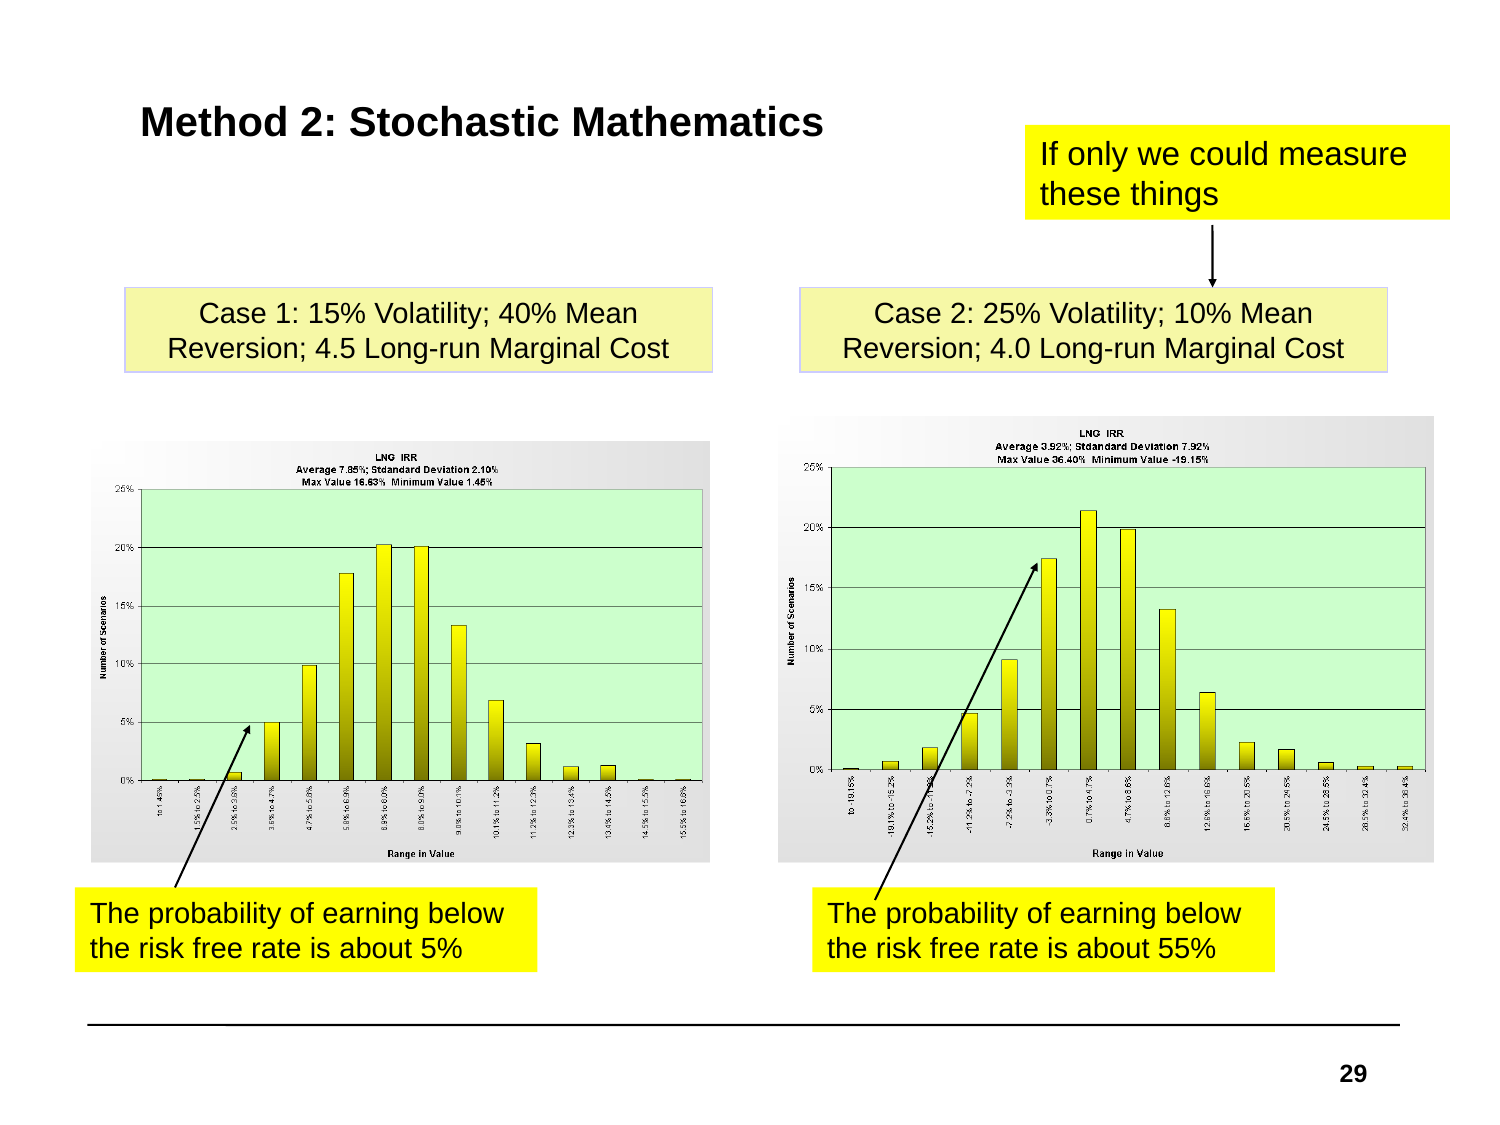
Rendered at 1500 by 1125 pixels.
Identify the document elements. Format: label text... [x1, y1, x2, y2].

picture [774, 412, 1437, 866]
text_box The probability of earning below the risk free rate is about 55% [812, 887, 1275, 973]
text_box [1208, 224, 1217, 288]
text_box The probability of earning below the risk free rate is about 5% [74, 887, 538, 973]
picture [87, 437, 713, 865]
text_box If only we could measure these things [1025, 124, 1450, 220]
title Method 2: Stochastic Mathematics [125, 87, 1375, 225]
text_box Case 1: 15% Volatility; 40% Mean Reversion; 4.5 Long-run Marginal Cost [124, 287, 713, 373]
text_box Case 2: 25% Volatility; 10% Mean Reversion; 4.0 Long-run Marginal Cost [799, 287, 1388, 373]
